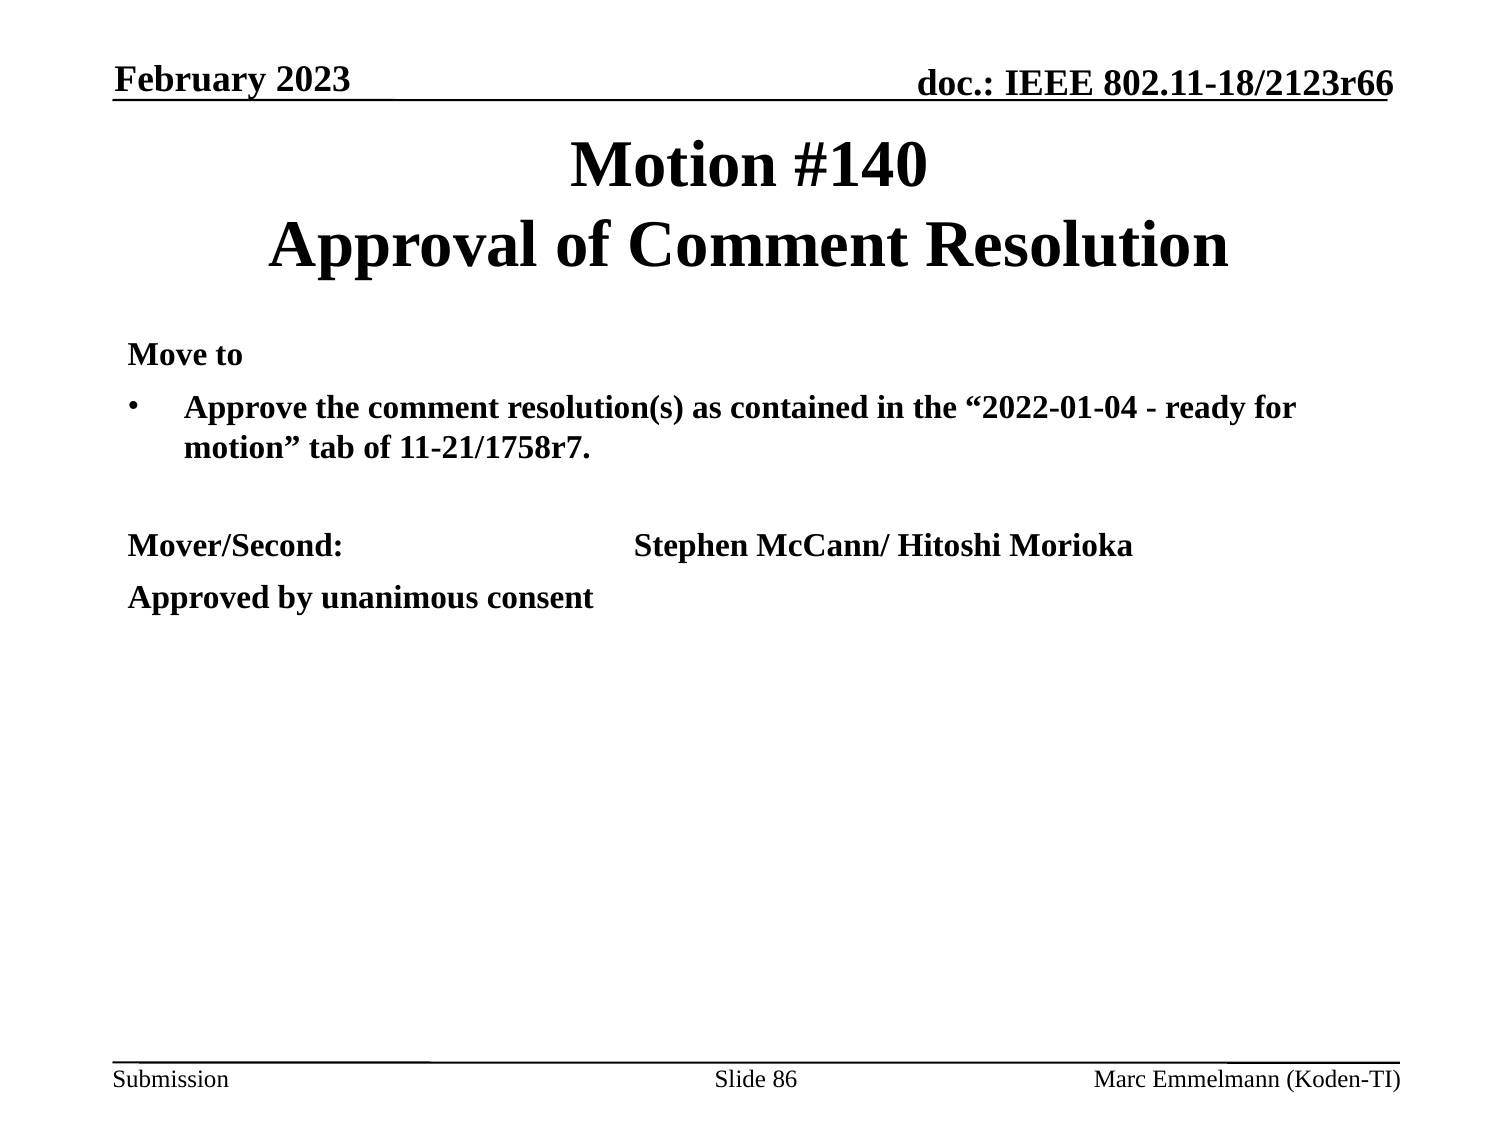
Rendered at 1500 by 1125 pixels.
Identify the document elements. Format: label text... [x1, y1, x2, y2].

slide_number Slide 86 [712, 1061, 800, 1123]
footer Marc Emmelmann (Koden-TI) [878, 1061, 1402, 1093]
title Motion #140 Approval of Comment Resolution [112, 112, 1388, 288]
list Move to Approve the comment resolution(s) as contained in the “2022-01-04 - ready for motion” tab of 11-21/1758r7. Mover/Second: Stephen McCann/ Hitoshi Morioka Approved by unanimous consent [112, 324, 1388, 1000]
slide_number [114, 54, 423, 100]
